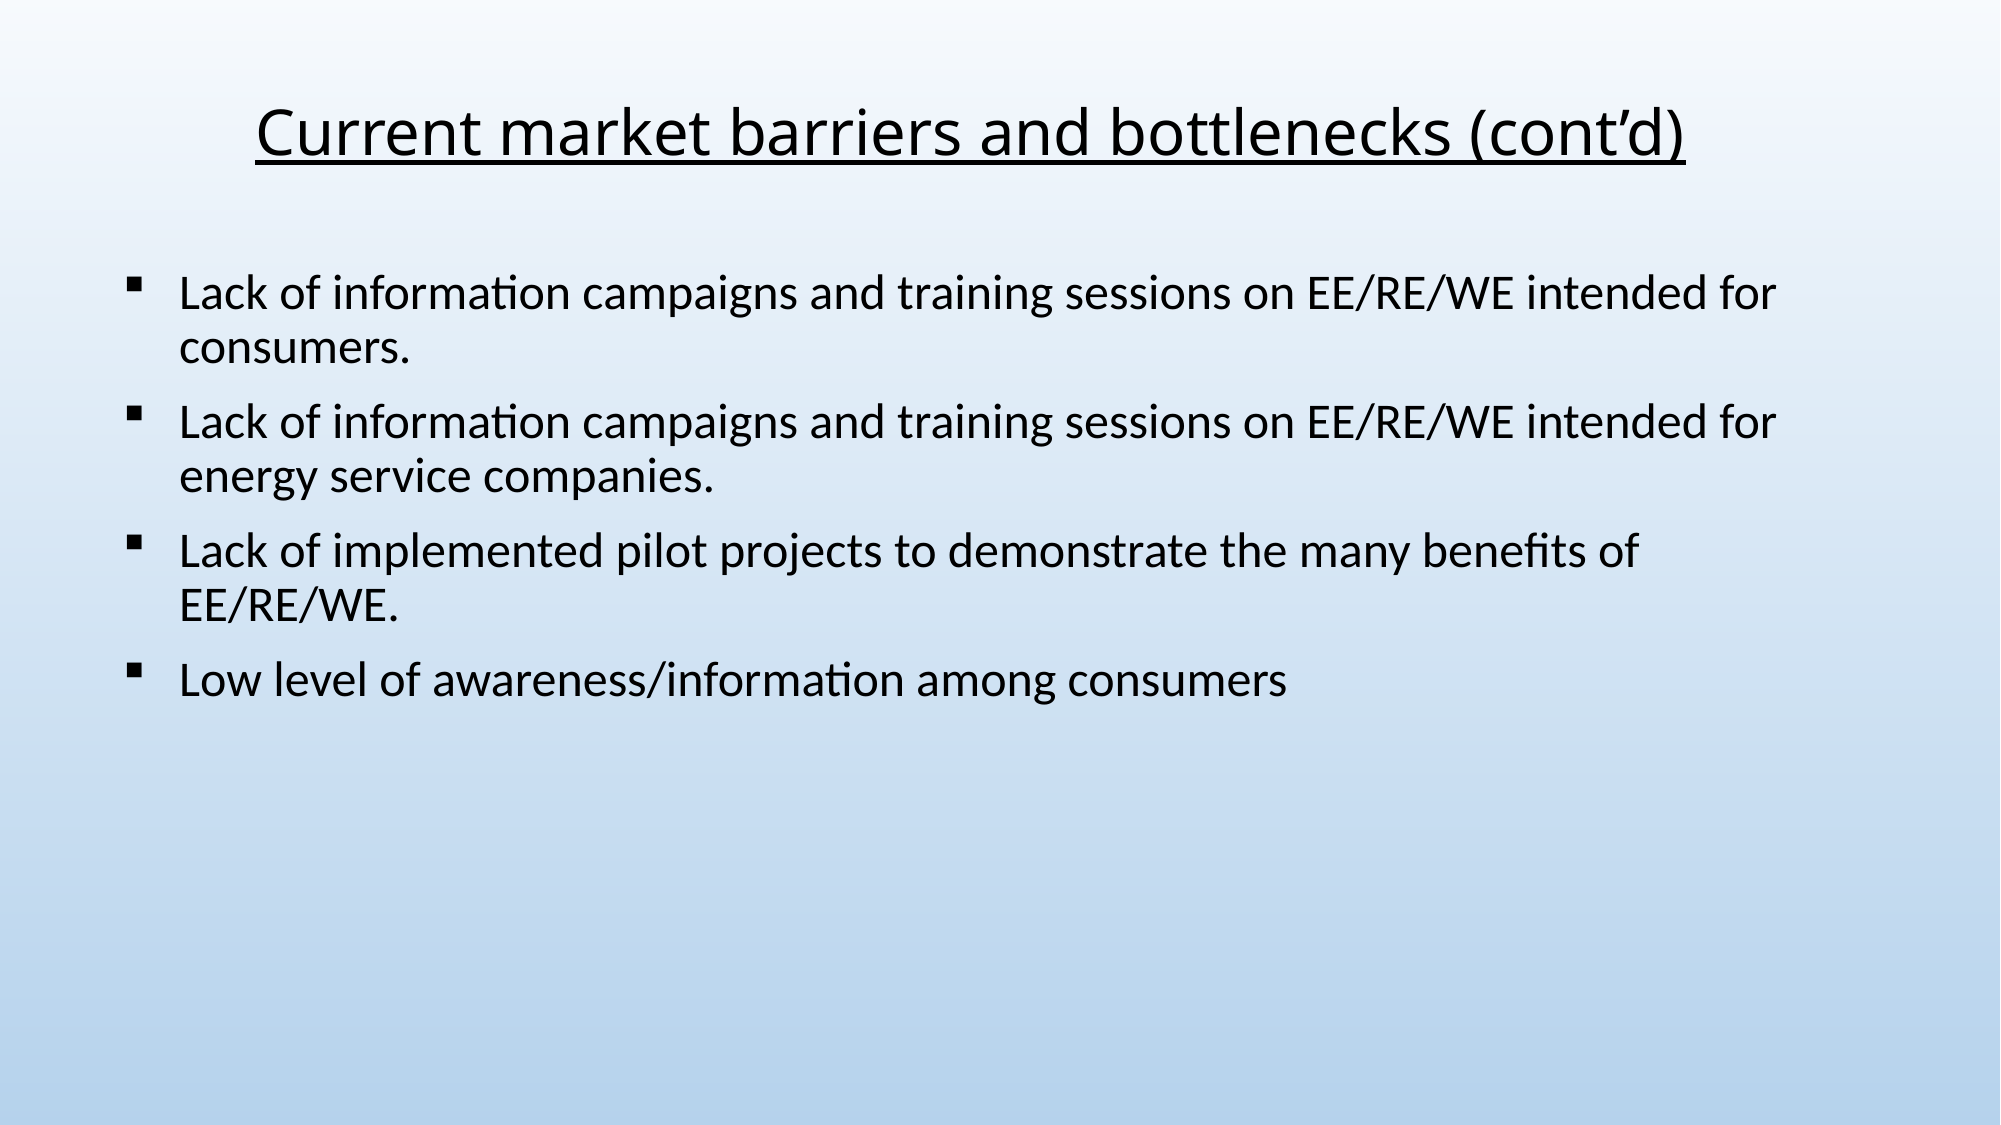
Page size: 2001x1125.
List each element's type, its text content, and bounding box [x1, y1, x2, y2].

list Lack of information campaigns and training sessions on EE/RE/WE intended for consumers. Lack of information campaigns and training sessions on EE/RE/WE intended for energy service companies. Lack of implemented pilot projects to demonstrate the many benefits of EE/RE/WE. Low level of awareness/information among consumers [107, 259, 1833, 1014]
title Current market barriers and bottlenecks (cont’d) [107, 84, 1833, 217]
